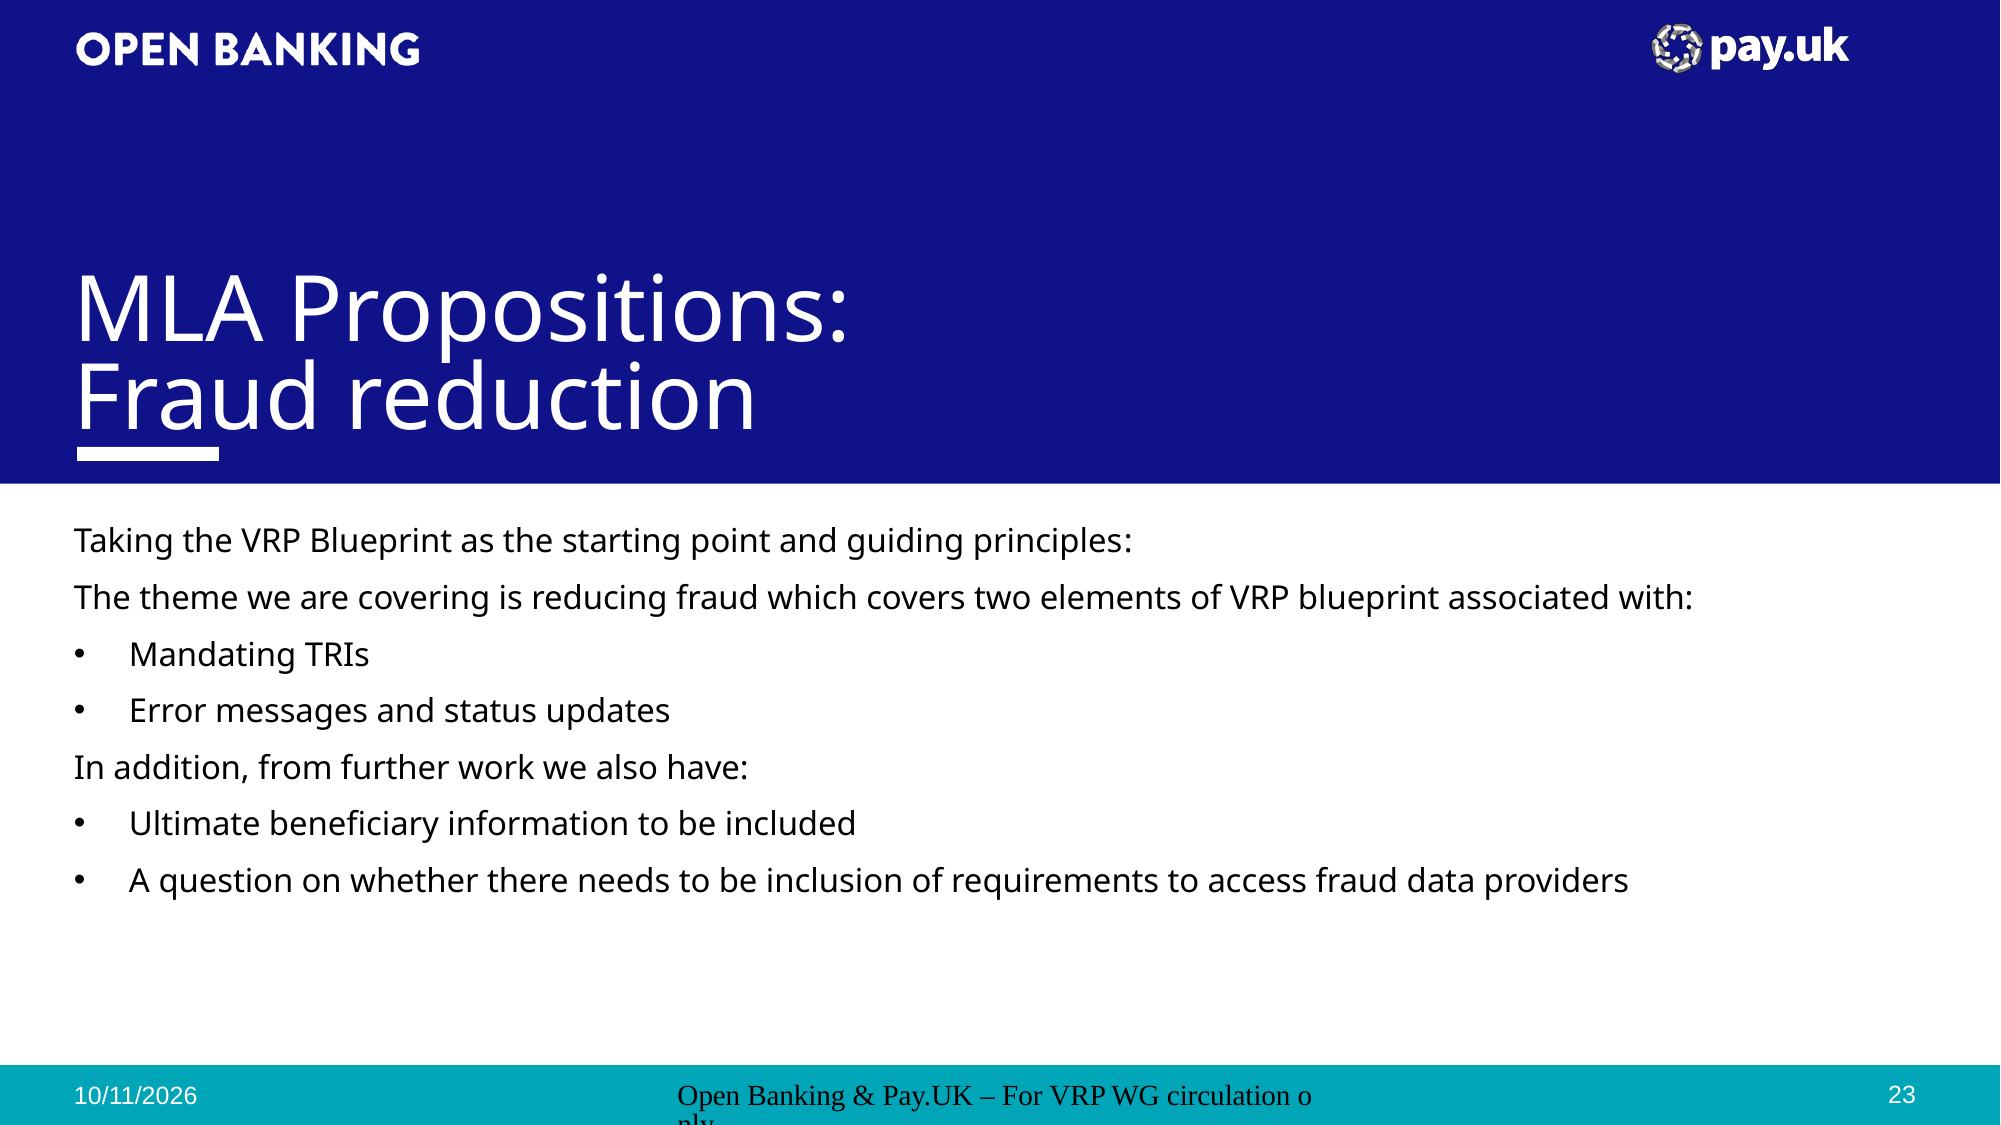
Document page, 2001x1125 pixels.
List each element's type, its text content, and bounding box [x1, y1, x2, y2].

picture [43, 0, 452, 97]
footer Open Banking & Pay.UK – For VRP WG circulation only [662, 1064, 1338, 1124]
list Taking the VRP Blueprint as the starting point and guiding principles: The theme we are covering is reducing fraud which covers two elements of VRP blueprint associated with: Mandating TRIs Error messages and status updates In addition, from further work we also have: Ultimate beneficiary information to be included A question on whether there needs to be inclusion of requirements to access fraud data providers [59, 512, 1932, 1017]
slide_number 23 [1412, 1064, 1932, 1124]
picture [1644, 12, 1856, 78]
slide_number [59, 1065, 509, 1125]
title MLA Propositions: Fraud reduction [59, 163, 1000, 455]
